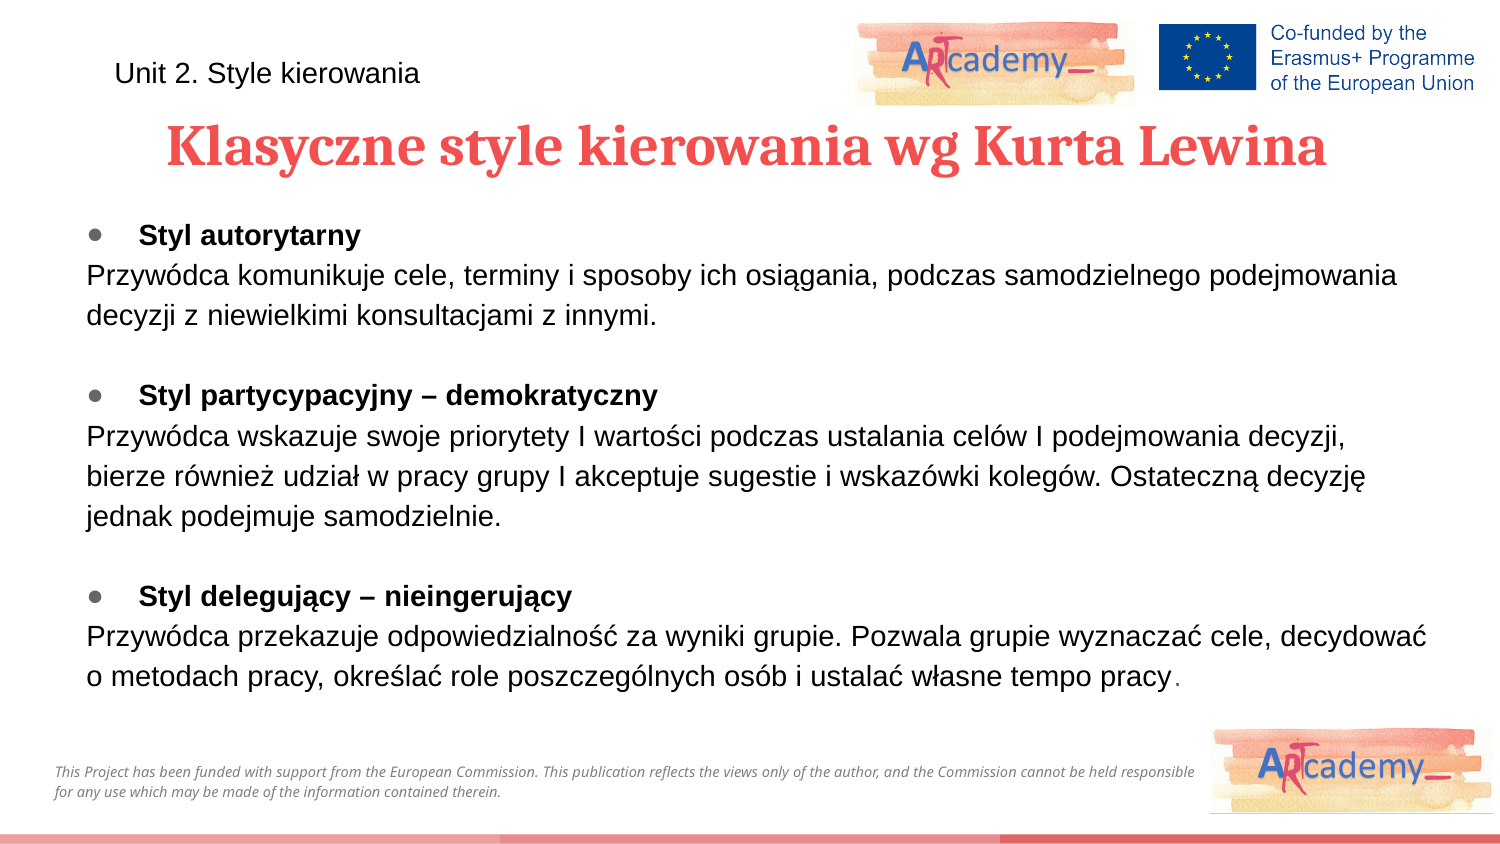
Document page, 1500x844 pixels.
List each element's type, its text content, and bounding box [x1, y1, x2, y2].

title Klasyczne style kierowania wg Kurta Lewina [39, 97, 1455, 192]
text_box Unit 2. Style kierowania [99, 46, 749, 97]
text_box This Project has been funded with support from the European Commission. This publication reflects the views only of the author, and the Commission cannot be held responsible for any use which may be made of the information contained therein. [39, 754, 1205, 799]
picture [854, 2, 1137, 138]
picture [1158, 24, 1474, 94]
list Styl autorytarny Przywódca komunikuje cele, terminy i sposoby ich osiągania, podczas samodzielnego podejmowania decyzji z niewielkimi konsultacjami z innymi. Styl partycypacyjny – demokratyczny Przywódca wskazuje swoje priorytety I wartości podczas ustalania celów I podejmowania decyzji, bierze również udział w pracy grupy I akceptuje sugestie i wskazówki kolegów. Ostateczną decyzję jednak podejmuje samodzielnie. Styl delegujący – nieingerujący Przywódca przekazuje odpowiedzialność za wyniki grupie. Pozwala grupie wyznaczać cele, decydować o metodach pracy, określać role poszczególnych osób i ustalać własne tempo pracy. [48, 195, 1451, 734]
picture [1210, 709, 1493, 844]
